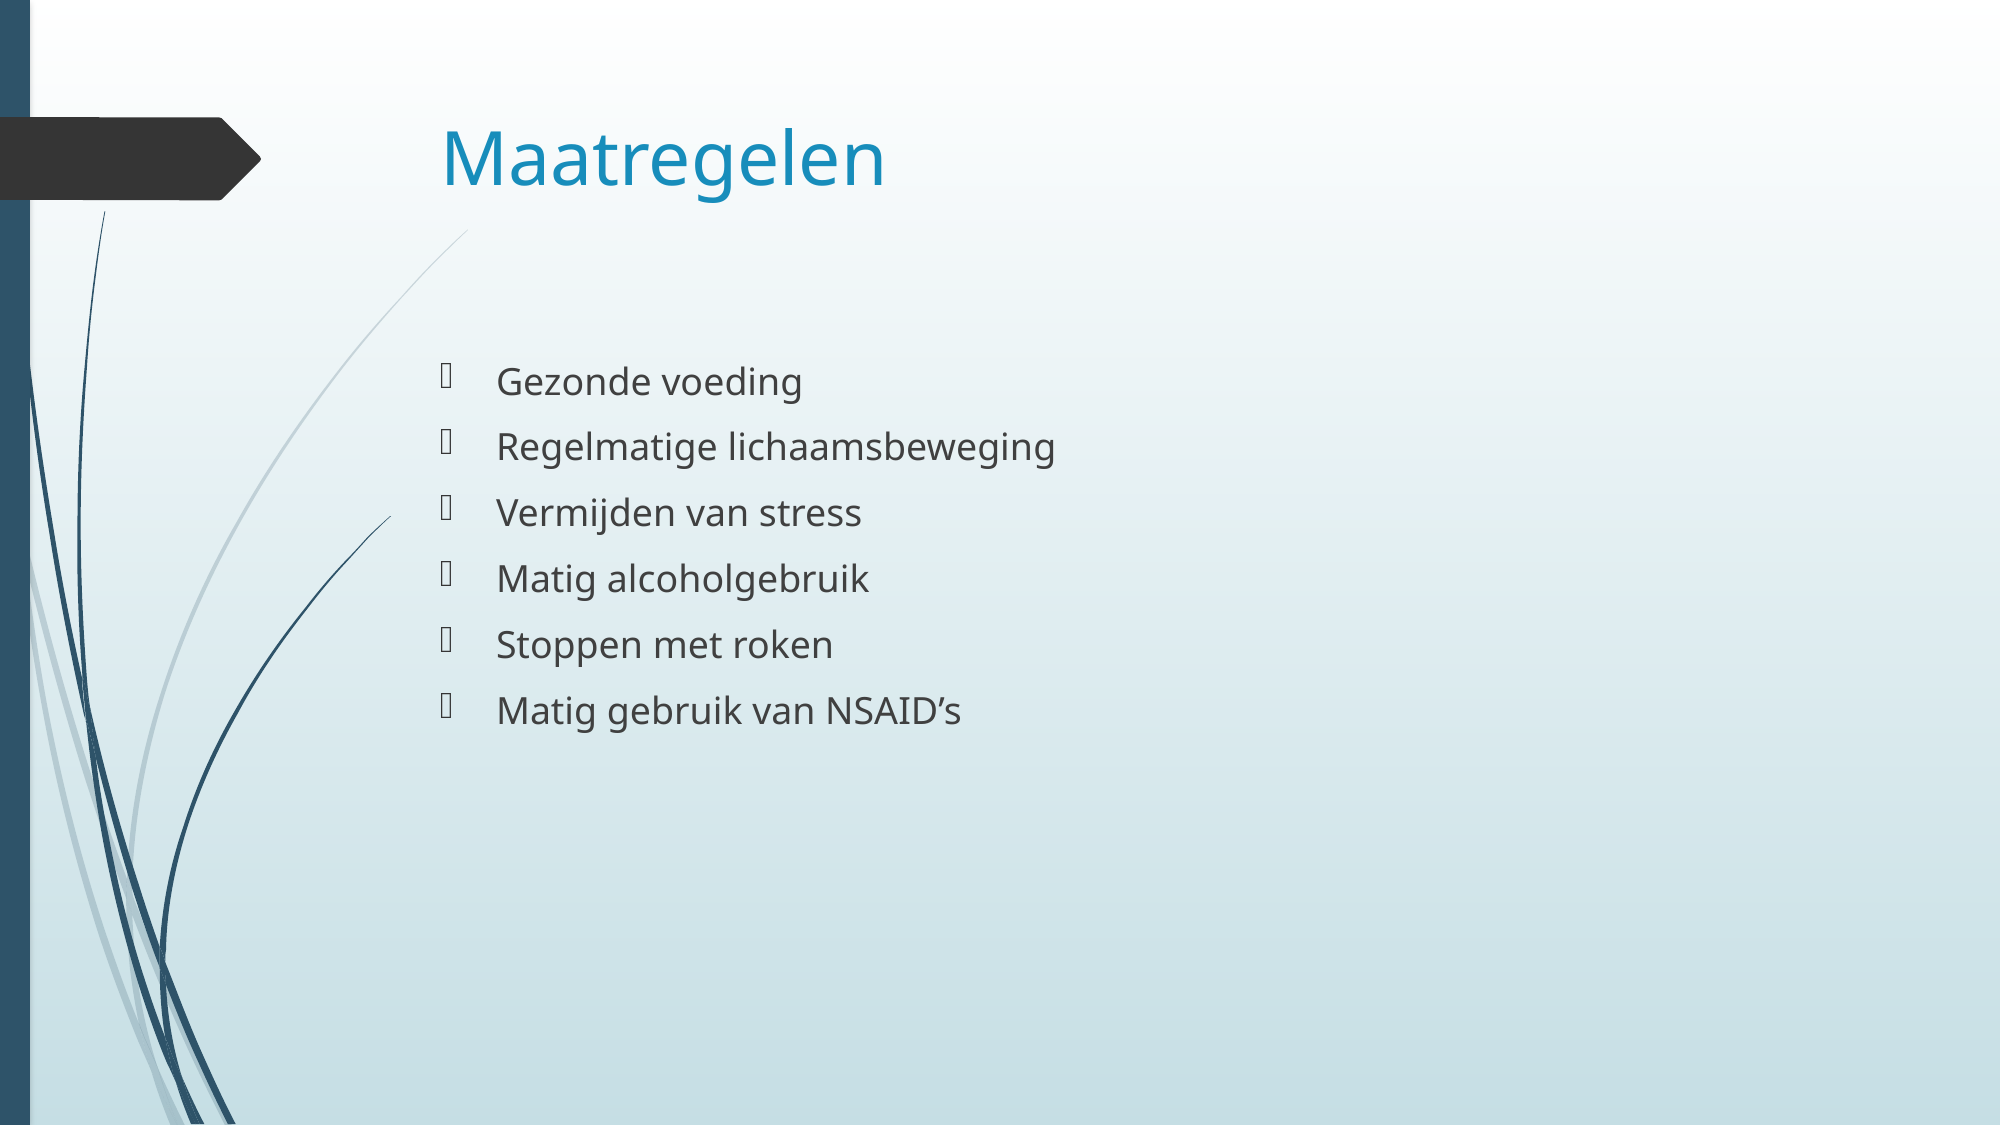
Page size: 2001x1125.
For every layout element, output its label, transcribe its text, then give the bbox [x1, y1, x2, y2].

title Maatregelen [425, 102, 1888, 313]
list Gezonde voeding Regelmatige lichaamsbeweging Vermijden van stress Matig alcoholgebruik Stoppen met roken Matig gebruik van NSAID’s [424, 350, 1888, 970]
